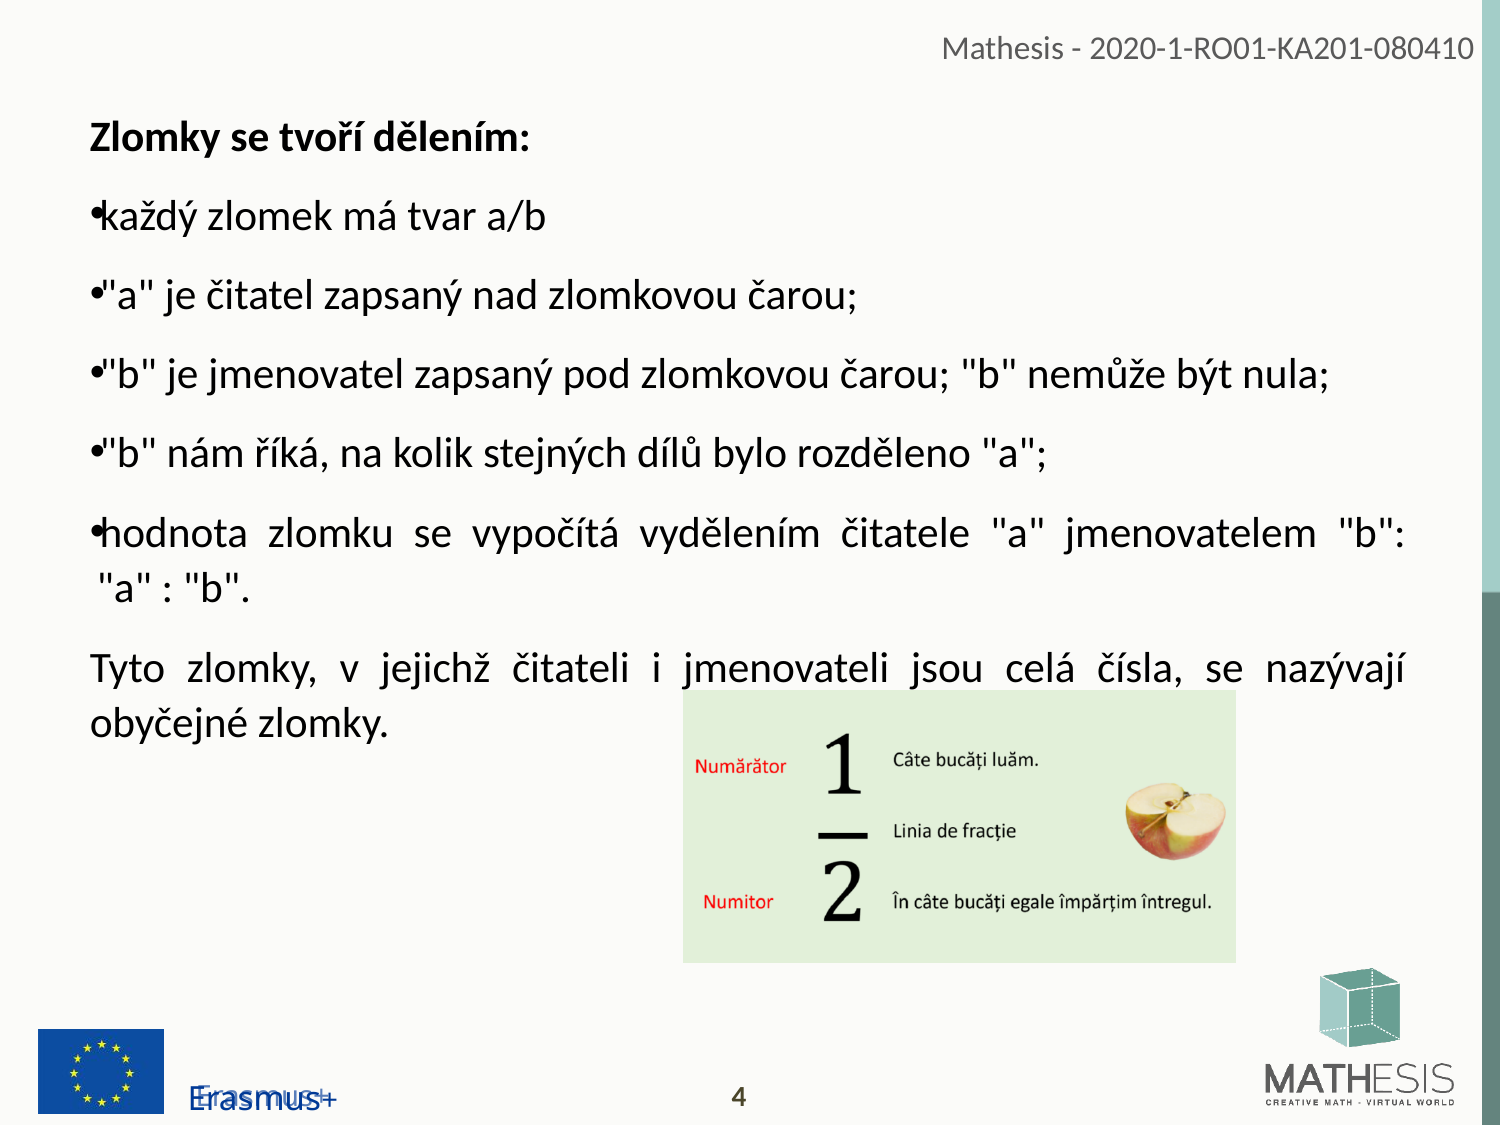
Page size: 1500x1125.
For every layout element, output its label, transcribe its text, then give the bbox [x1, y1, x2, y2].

picture [683, 690, 1237, 963]
picture [38, 1029, 164, 1114]
list Zlomky se tvoří dělením: každý zlomek má tvar a/b "a" je čitatel zapsaný nad zlomkovou čarou; "b" je jmenovatel zapsaný pod zlomkovou čarou; "b" nemůže být nula; "b" nám říká, na kolik stejných dílů bylo rozděleno "a"; hodnota zlomku se vypočítá vydělením čitatele "a" jmenovatelem "b": "a" : "b". Tyto zlomky, v jejichž čitateli i jmenovateli jsou celá čísla, se nazývají obyčejné zlomky. [75, 96, 1425, 759]
